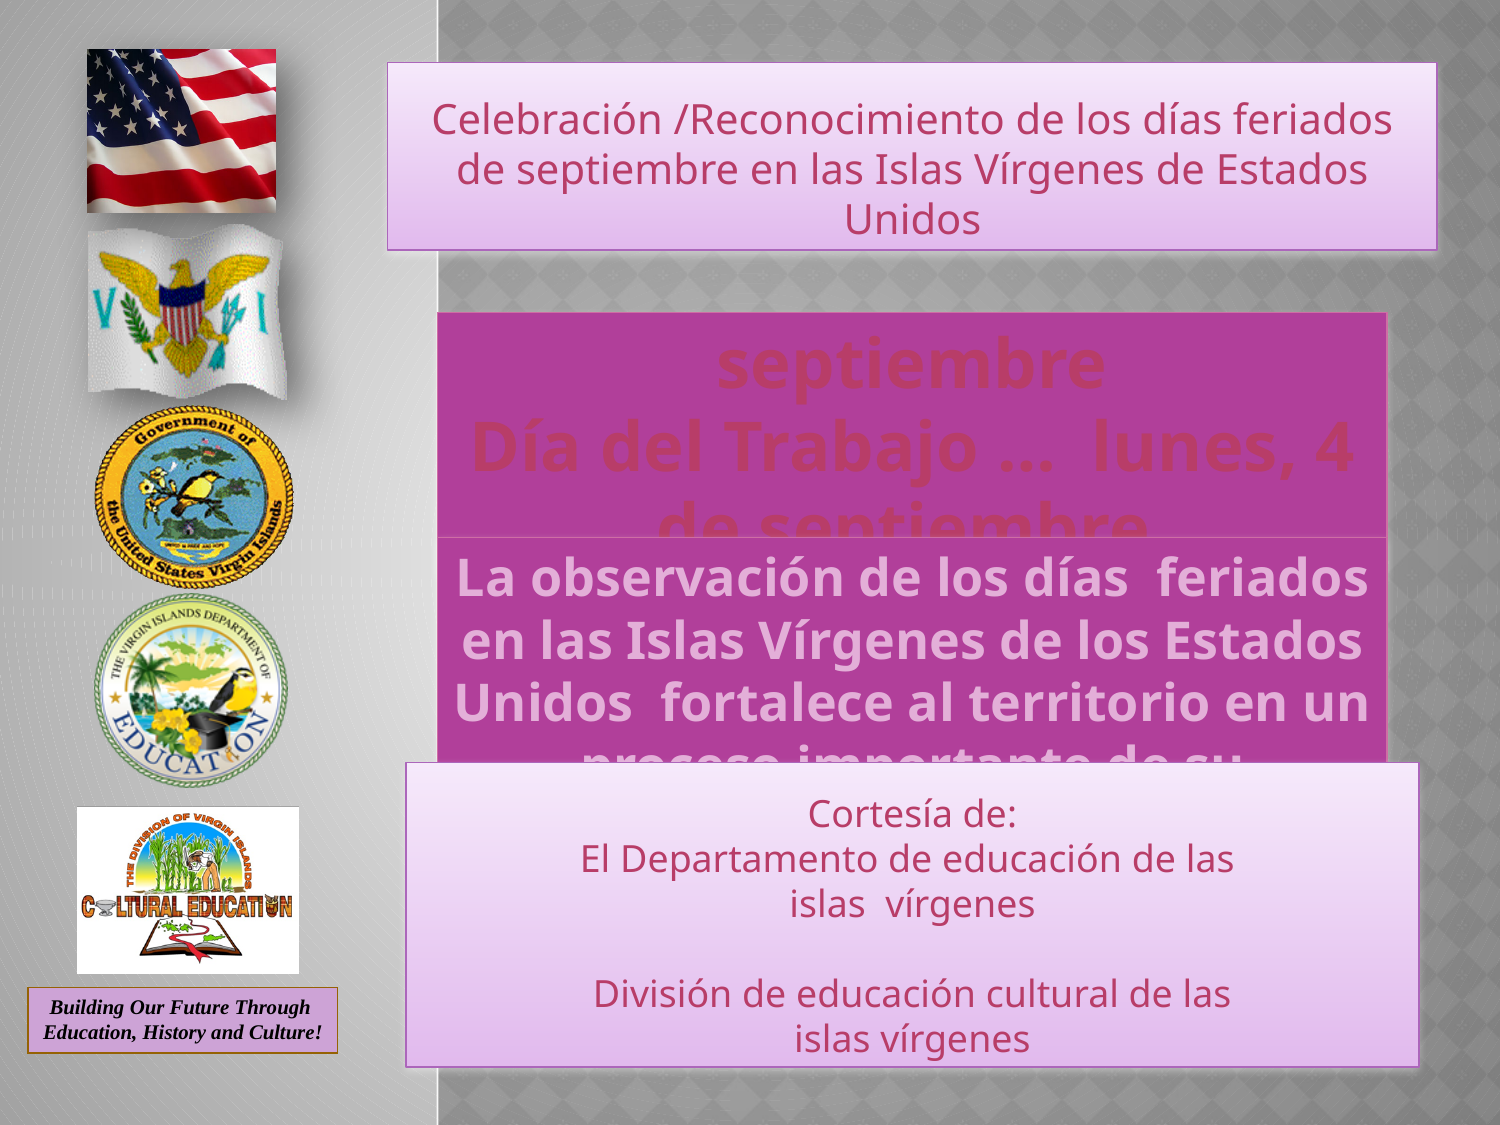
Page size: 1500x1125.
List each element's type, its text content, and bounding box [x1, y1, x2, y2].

text_box septiembre Día del Trabajo … lunes, 4 de septiembre [437, 312, 1388, 537]
text_box Celebración /Reconocimiento de los días feriados de septiembre en las Islas Vírgenes de Estados Unidos [387, 62, 1438, 251]
text_box Cortesía de: El Departamento de educación de las islas vírgenes División de educación cultural de las islas vírgenes [405, 762, 1420, 1068]
picture [74, 805, 301, 976]
picture [87, 49, 276, 213]
text_box Building Our Future Through Education, History and Culture! [28, 987, 338, 1054]
text_box La observación de los días feriados en las Islas Vírgenes de los Estados Unidos fortalece al territorio en un proceso importante de su desarrollo. [437, 537, 1388, 760]
picture [87, 224, 301, 788]
